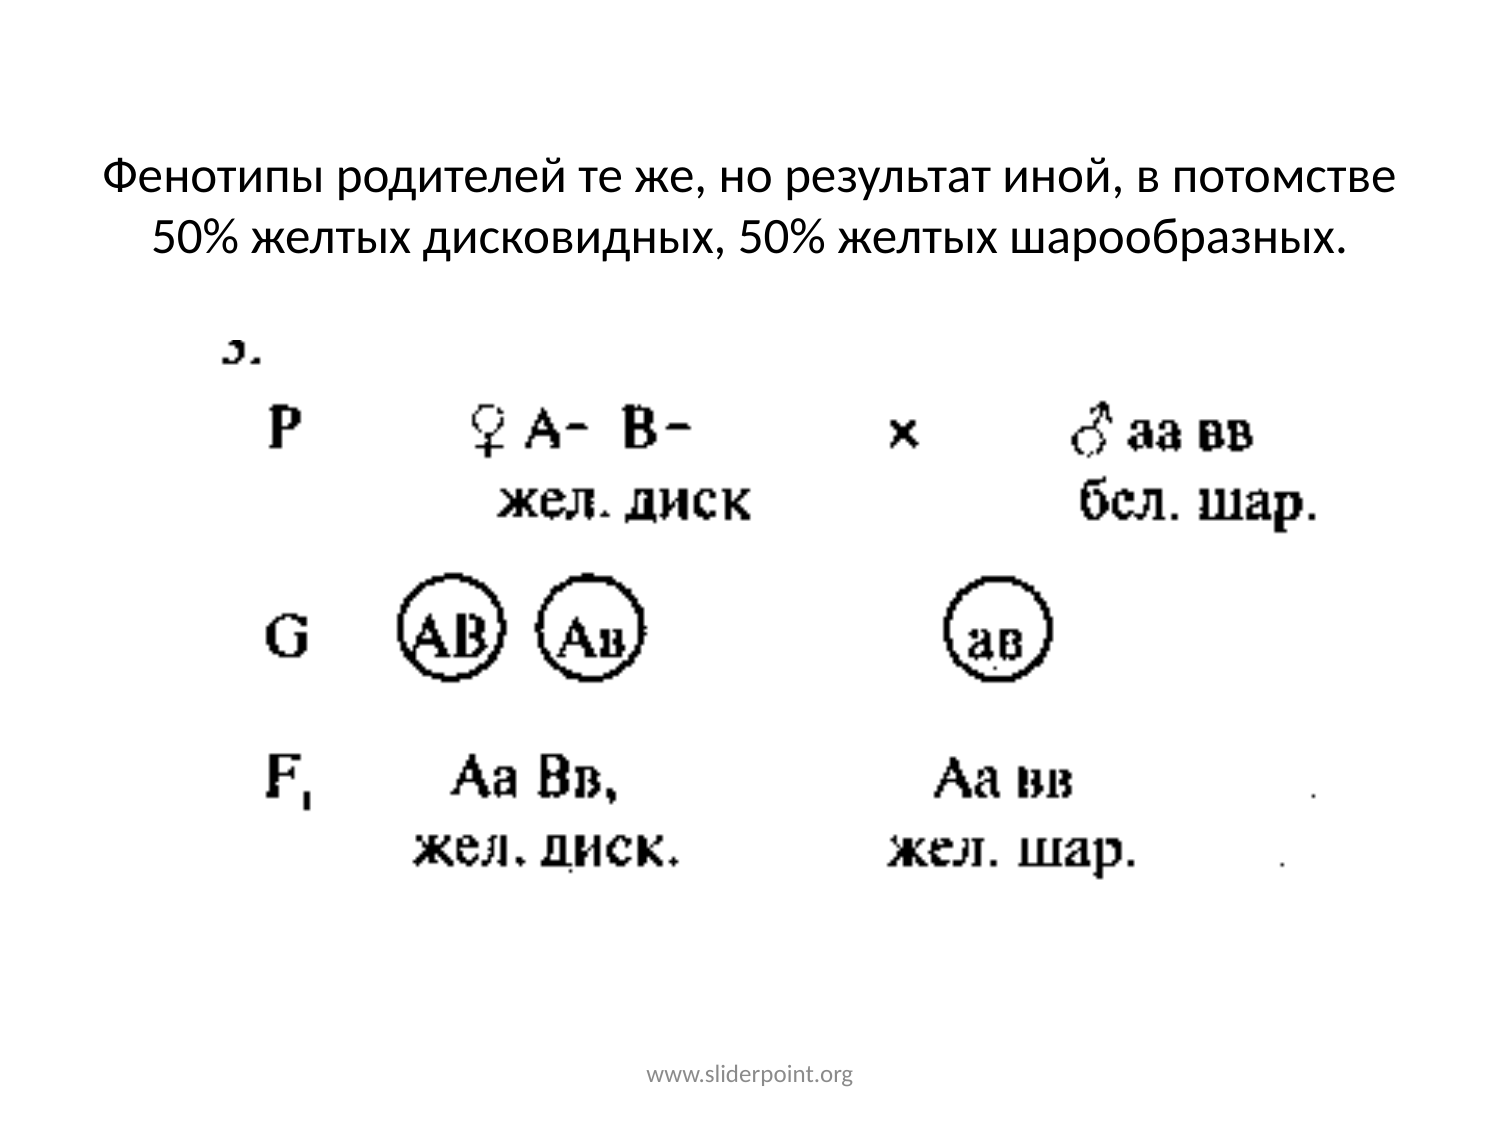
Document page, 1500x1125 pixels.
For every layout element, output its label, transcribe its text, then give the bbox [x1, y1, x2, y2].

title Фенотипы родителей те же, но результат иной, в потомстве 50% желтых дисковидных, 50% желтых шарообразных. [75, 45, 1425, 387]
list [105, 339, 1469, 962]
footer www.sliderpoint.org [512, 1042, 988, 1103]
